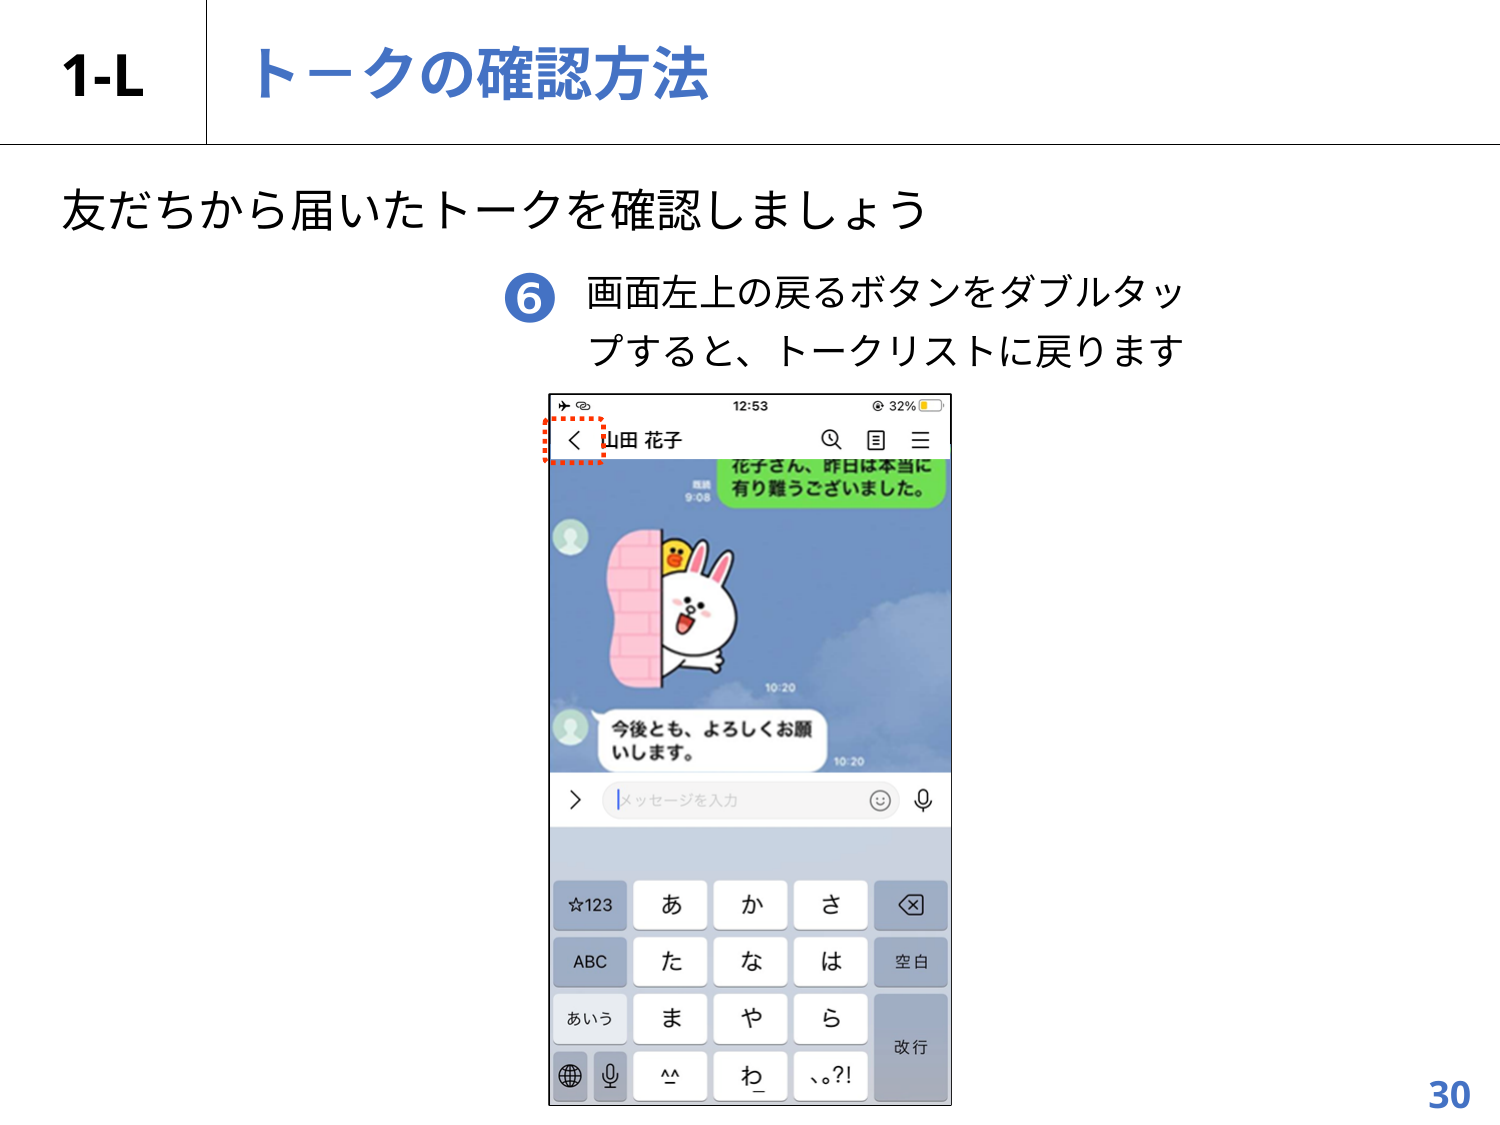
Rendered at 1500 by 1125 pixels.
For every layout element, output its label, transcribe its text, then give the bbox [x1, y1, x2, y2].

text_box 画面左上の戻るボタンをダブルタップすると、トークリストに戻ります [571, 274, 1230, 381]
text_box 30 [1399, 1063, 1500, 1123]
text_box ❻ [486, 274, 563, 343]
text_box 友だちから届いたトークを確認しましょう [46, 180, 1422, 274]
text_box 1-L [0, 0, 207, 147]
text_box [543, 417, 548, 464]
picture [548, 393, 952, 1106]
title ト－クの確認方法 [228, 36, 1472, 116]
